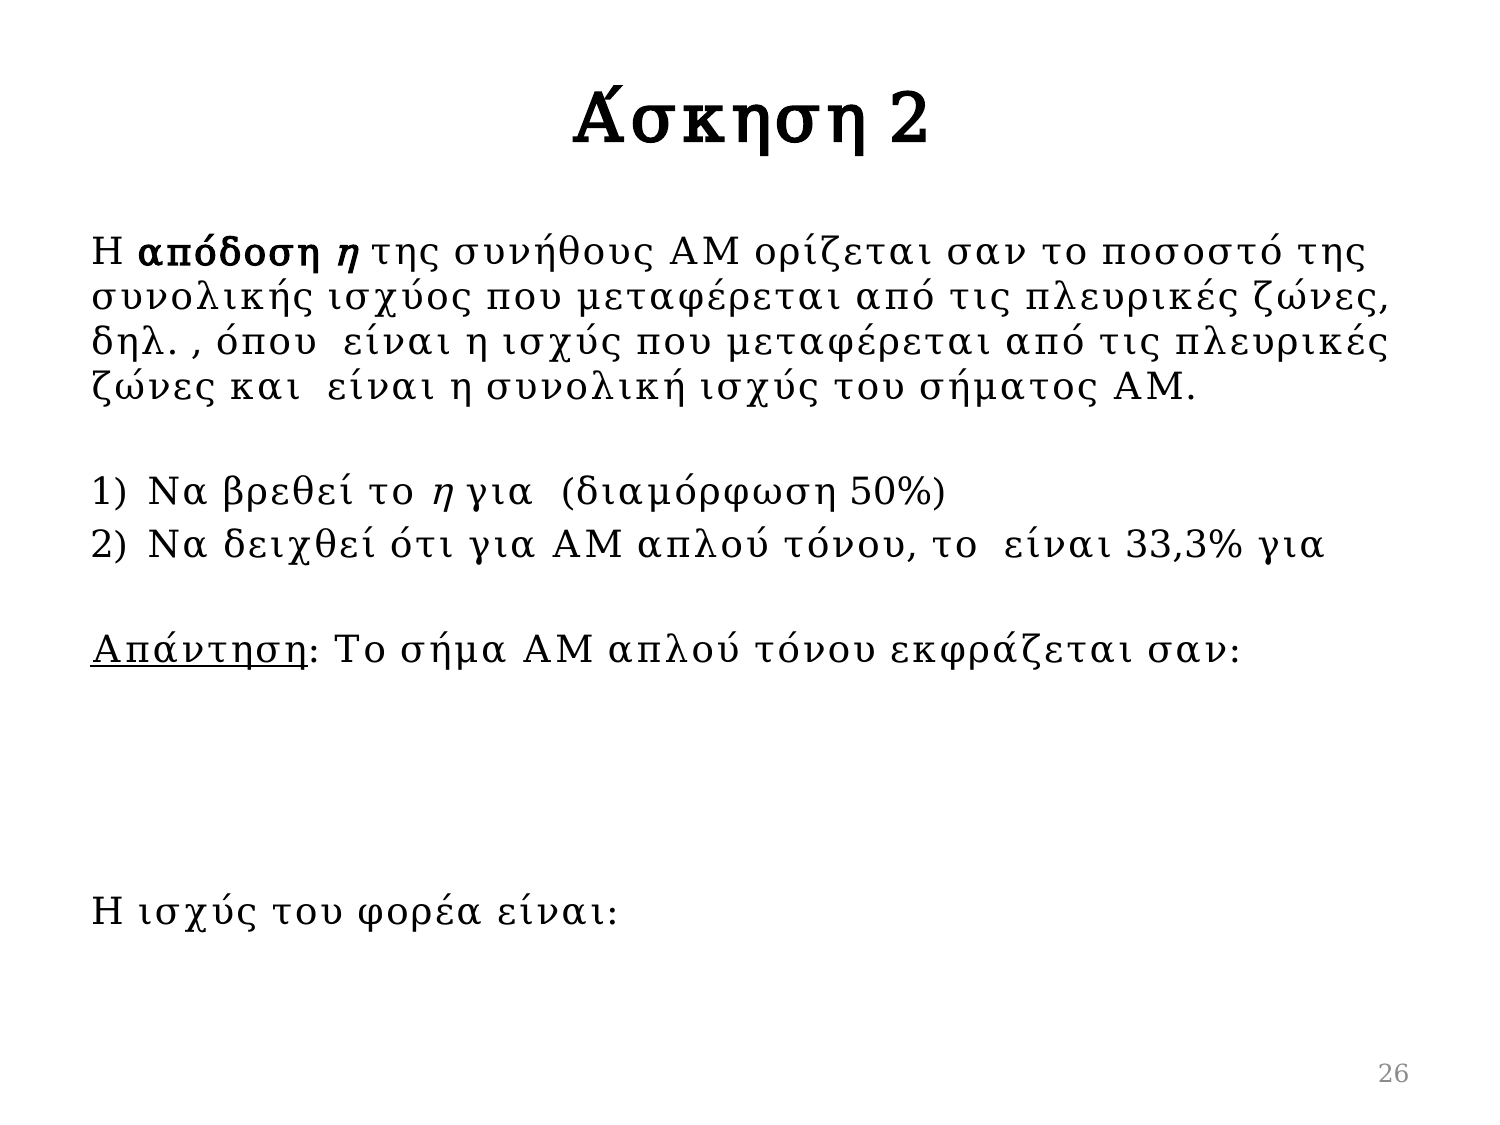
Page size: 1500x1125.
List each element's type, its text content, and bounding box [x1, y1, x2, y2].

slide_number 26 [1222, 1042, 1425, 1103]
title Άσκηση 2 [75, 20, 1425, 209]
